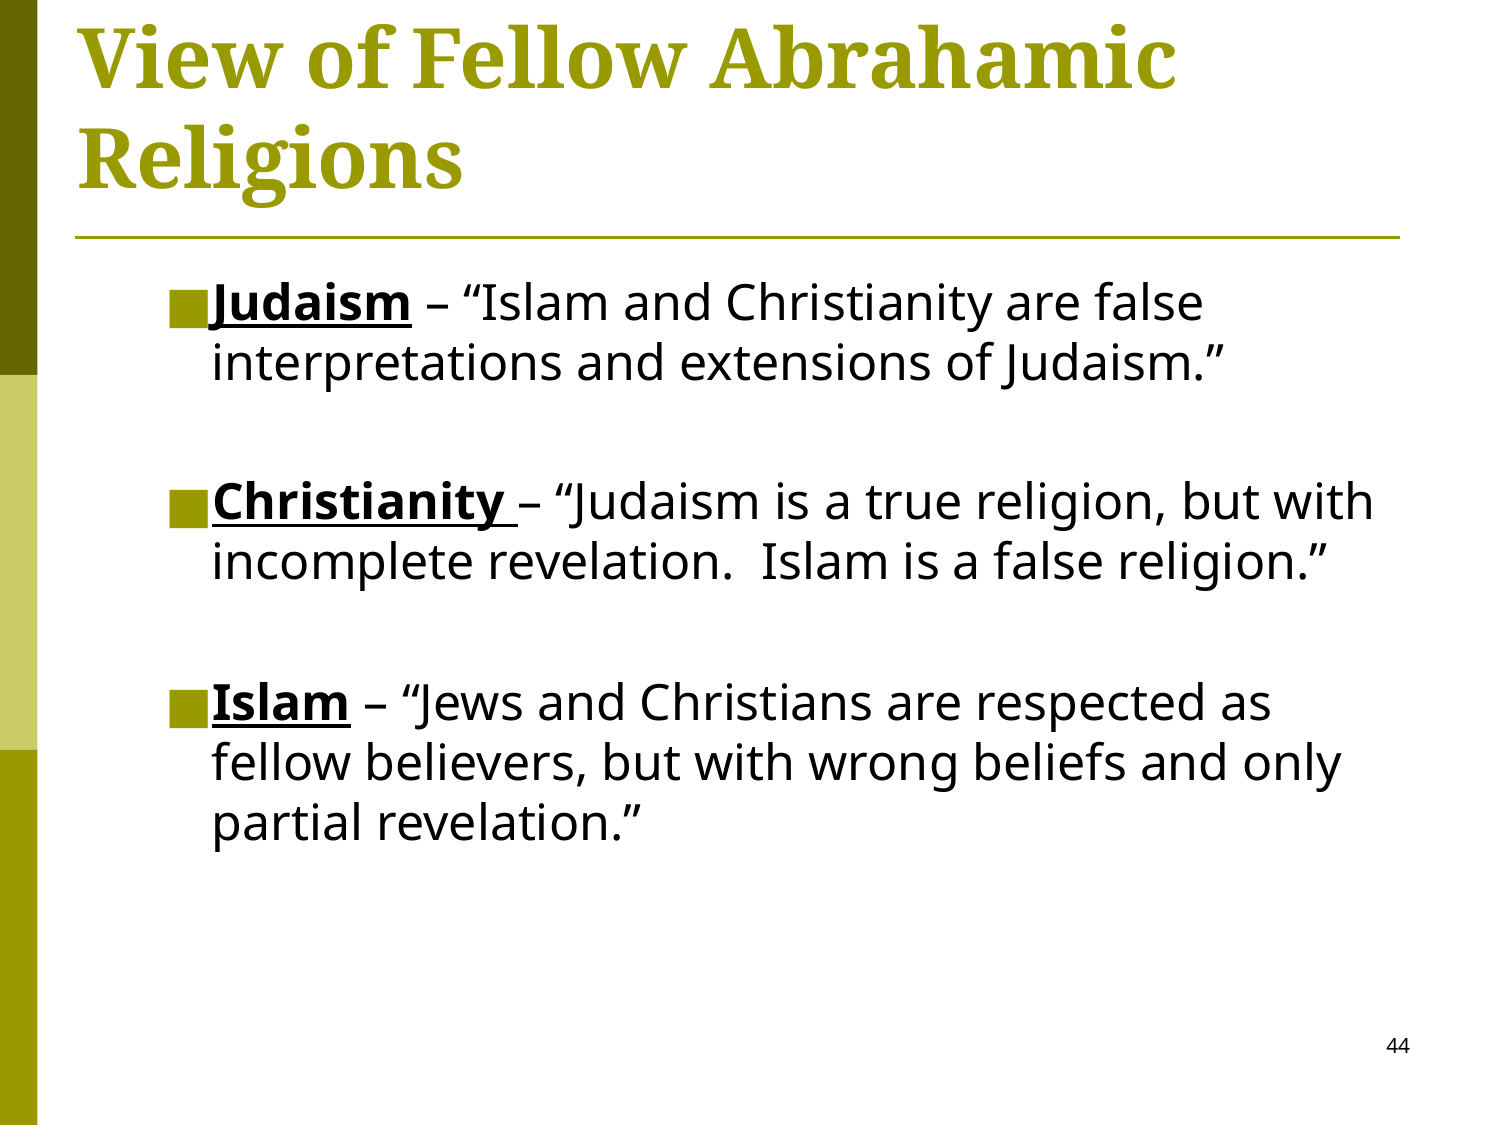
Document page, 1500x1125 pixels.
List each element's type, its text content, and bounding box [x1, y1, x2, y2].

list Judaism – “Islam and Christianity are false interpretations and extensions of Judaism.” Christianity – “Judaism is a true religion, but with incomplete revelation. Islam is a false religion.” Islam – “Jews and Christians are respected as fellow believers, but with wrong beliefs and only partial revelation.” [75, 262, 1425, 1006]
text_box ‹#› [1074, 1024, 1425, 1100]
title View of Fellow Abrahamic Religions [62, 187, 1413, 313]
